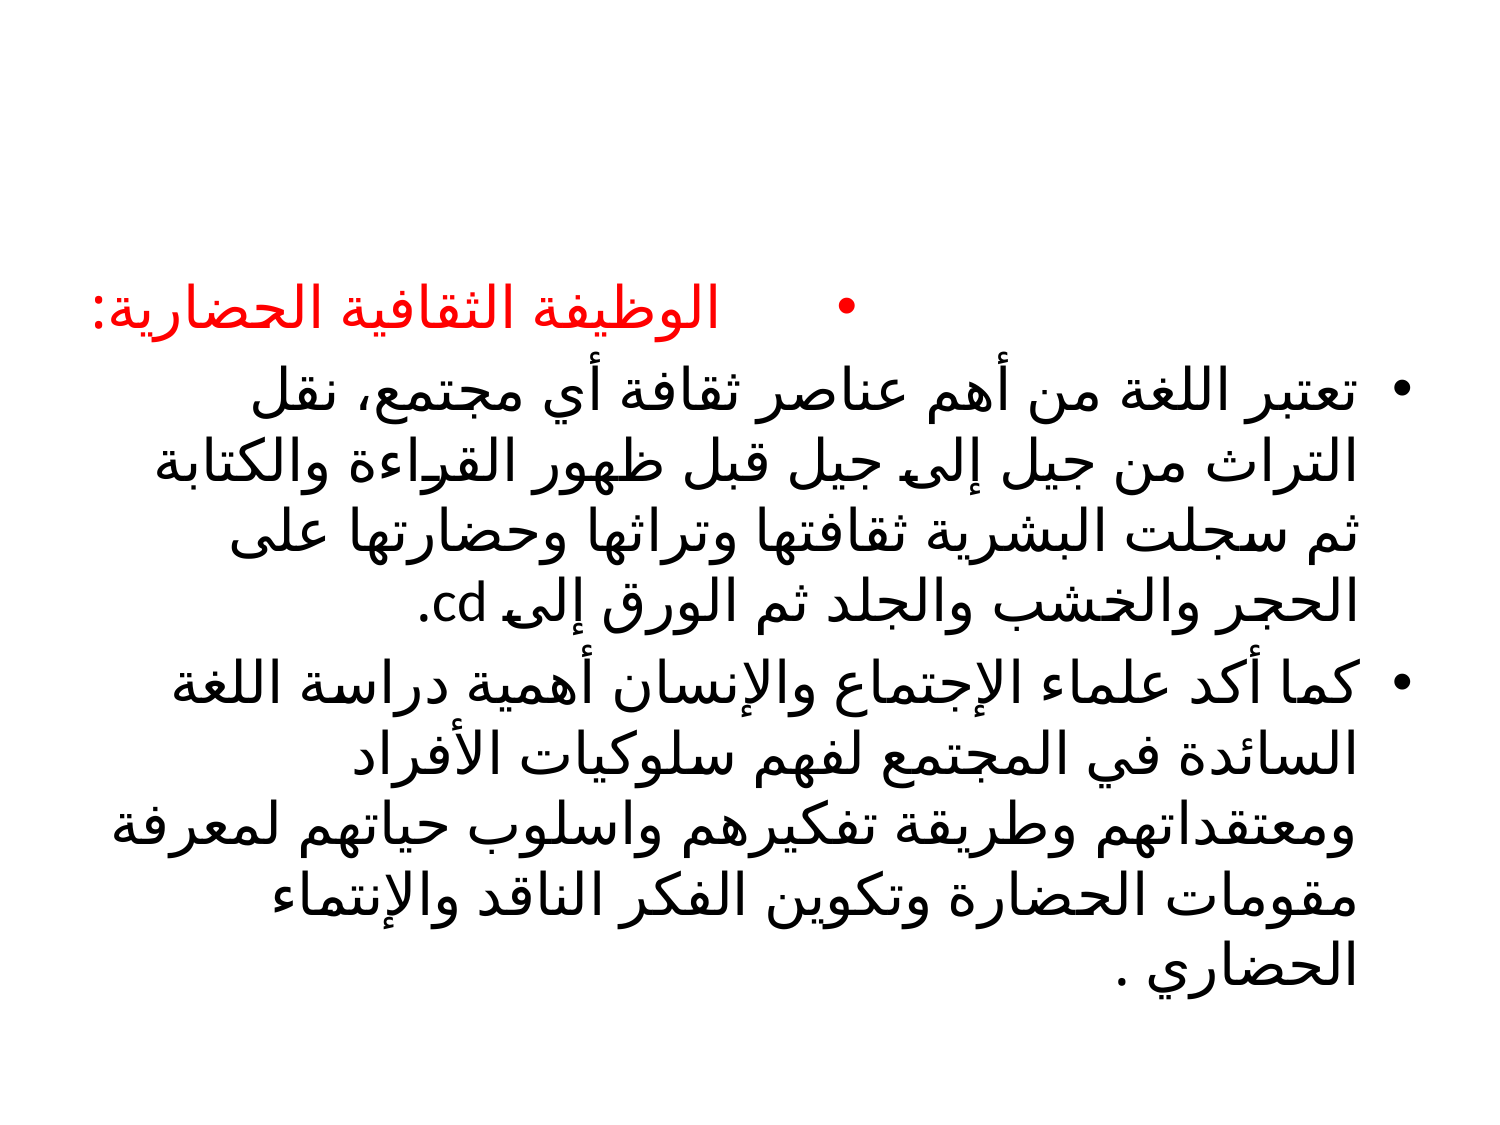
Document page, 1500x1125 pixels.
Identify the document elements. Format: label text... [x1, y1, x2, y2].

list الوظيفة الثقافية الحضارية: تعتبر اللغة من أهم عناصر ثقافة أي مجتمع، نقل التراث من جيل إلى جيل قبل ظهور القراءة والكتابة ثم سجلت البشرية ثقافتها وتراثها وحضارتها على الحجر والخشب والجلد ثم الورق إلى cd. كما أكد علماء الإجتماع والإنسان أهمية دراسة اللغة السائدة في المجتمع لفهم سلوكيات الأفراد ومعتقداتهم وطريقة تفكيرهم واسلوب حياتهم لمعرفة مقومات الحضارة وتكوين الفكر الناقد والإنتماء الحضاري . [75, 262, 1425, 1005]
